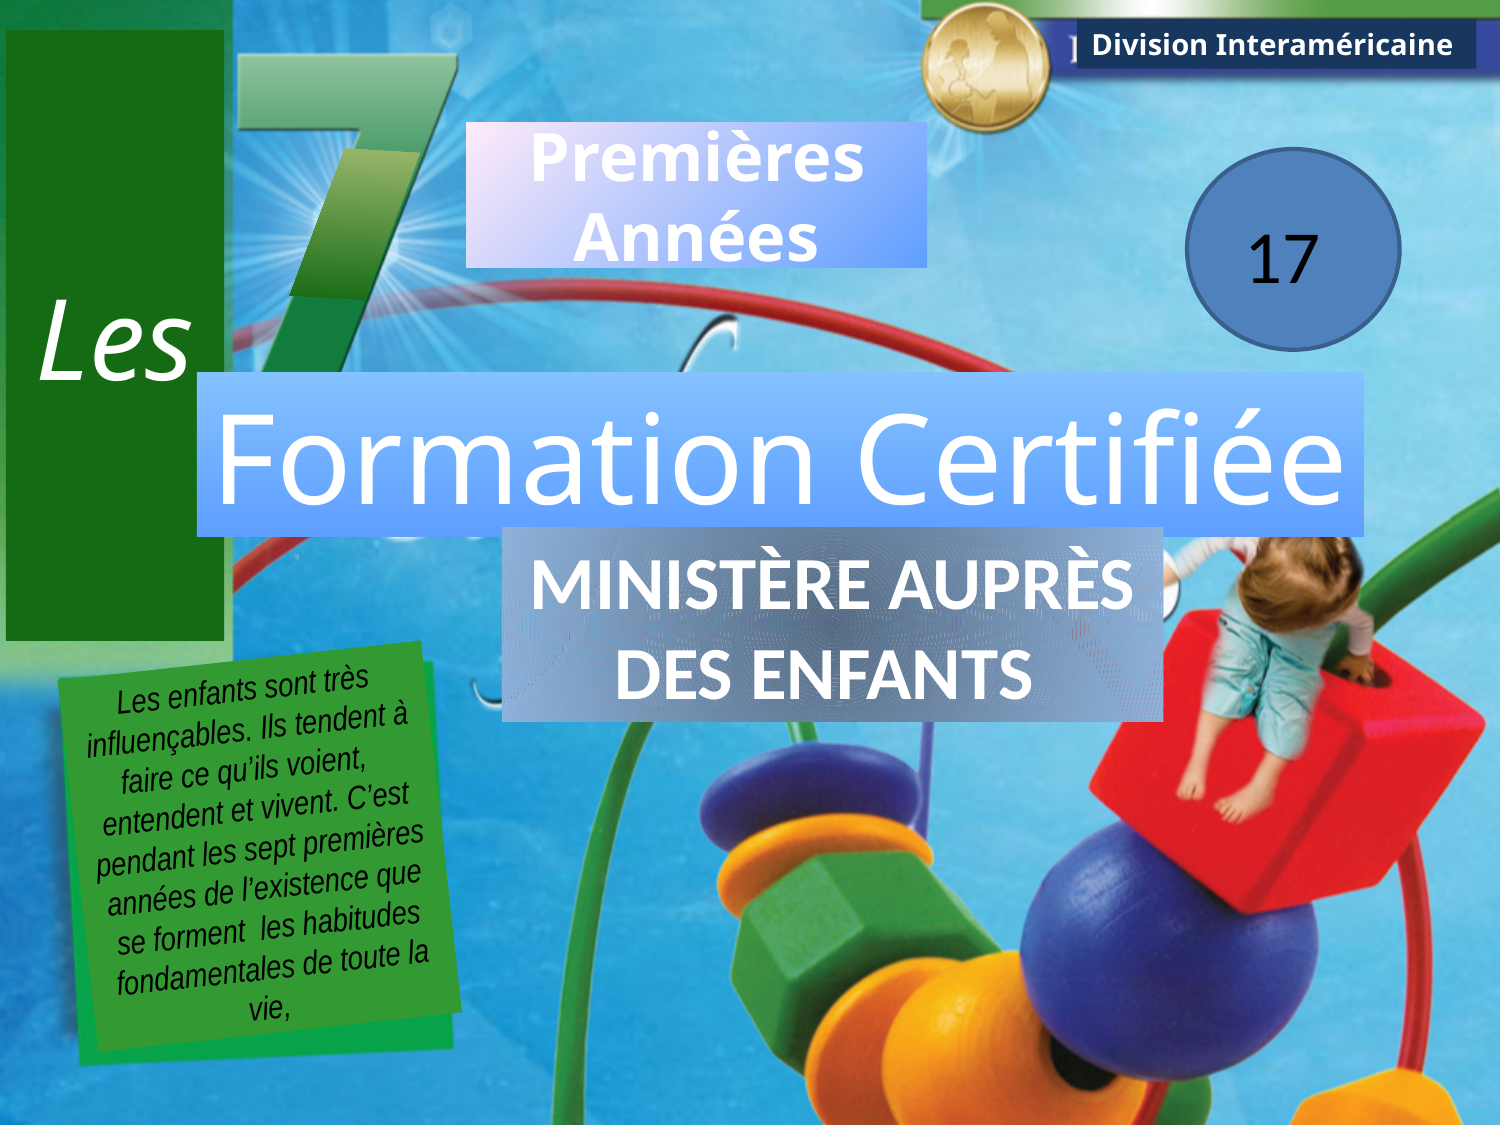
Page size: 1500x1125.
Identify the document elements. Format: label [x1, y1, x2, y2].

text_box [5, 18, 1485, 1039]
picture [0, 0, 1500, 1125]
